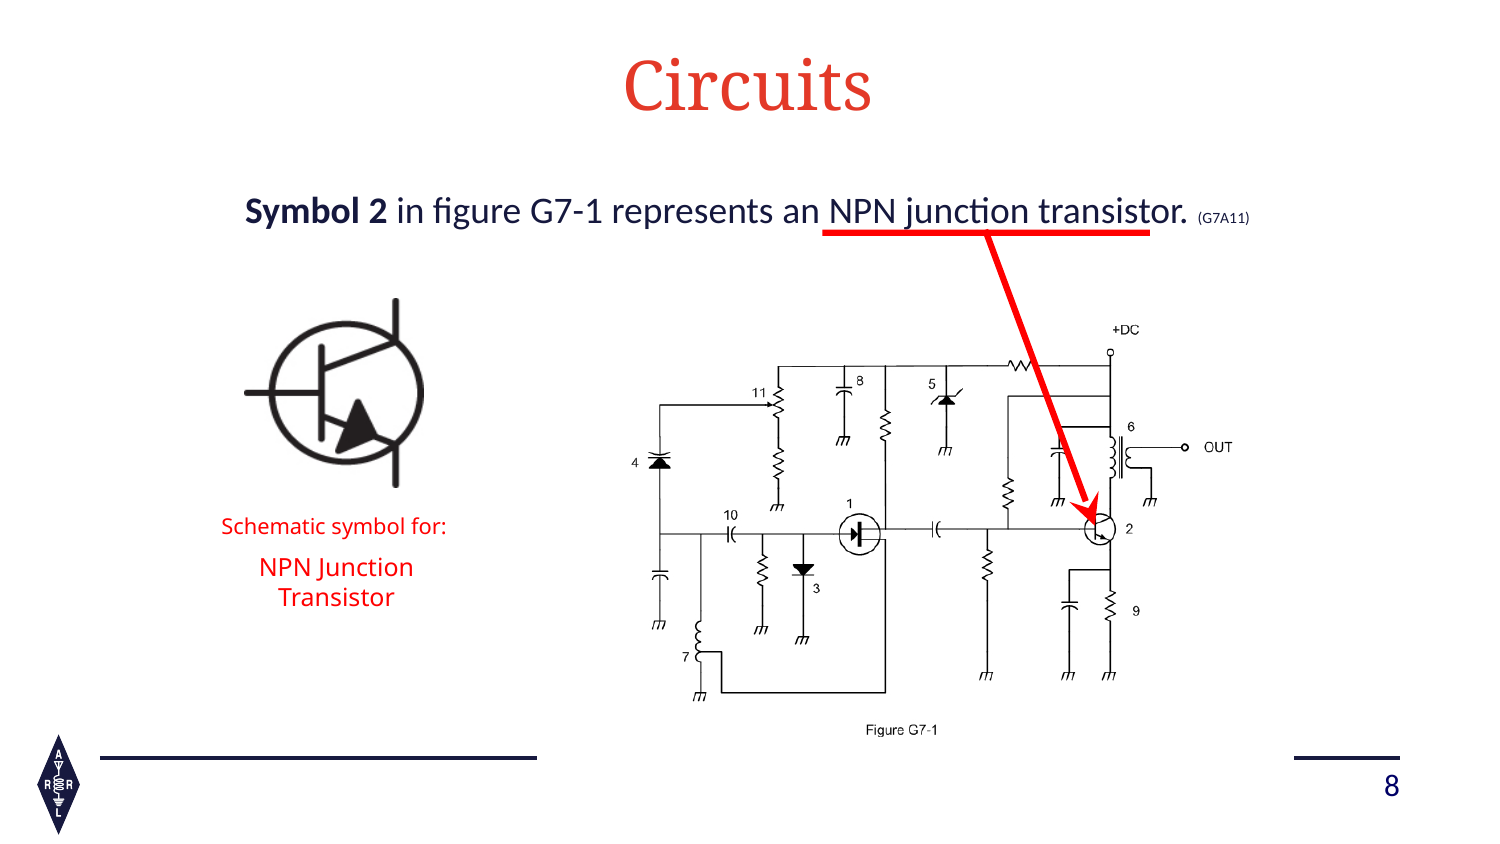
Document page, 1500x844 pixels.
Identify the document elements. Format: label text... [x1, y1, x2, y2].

picture [37, 734, 80, 835]
picture [537, 262, 1294, 806]
picture [244, 298, 424, 489]
list Symbol 2 in figure G7-1 represents an NPN junction transistor. (G7A11) [216, 185, 1280, 797]
title Circuits [101, 44, 1395, 145]
slide_number 8 [1302, 761, 1400, 807]
text_box Schematic symbol for: NPN Junction Transistor [206, 502, 467, 620]
